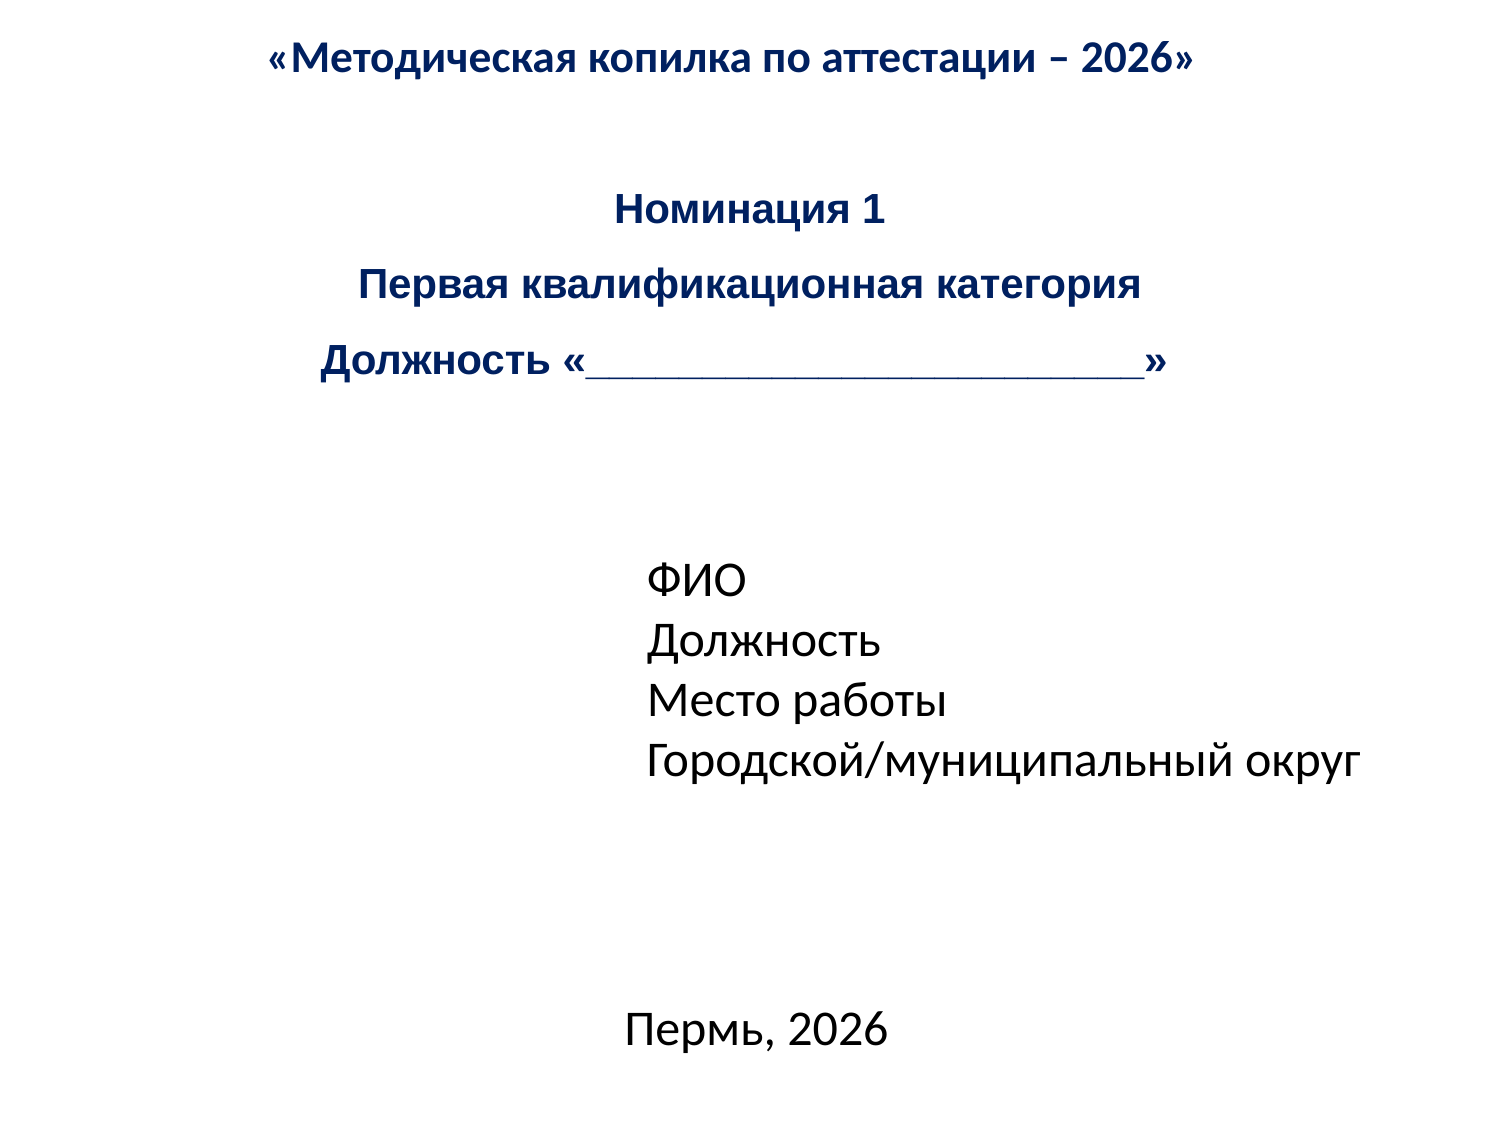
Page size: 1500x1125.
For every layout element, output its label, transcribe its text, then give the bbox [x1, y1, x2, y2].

title Номинация 1 Первая квалификационная категория Должность «________________________» [112, 149, 1388, 391]
subtitle «Методическая копилка по аттестации – 2026» [206, 19, 1257, 102]
text_box ФИО Должность Место работы Городской/муниципальный округ [631, 538, 1447, 906]
text_box Пермь, 2026 [231, 987, 1282, 1071]
